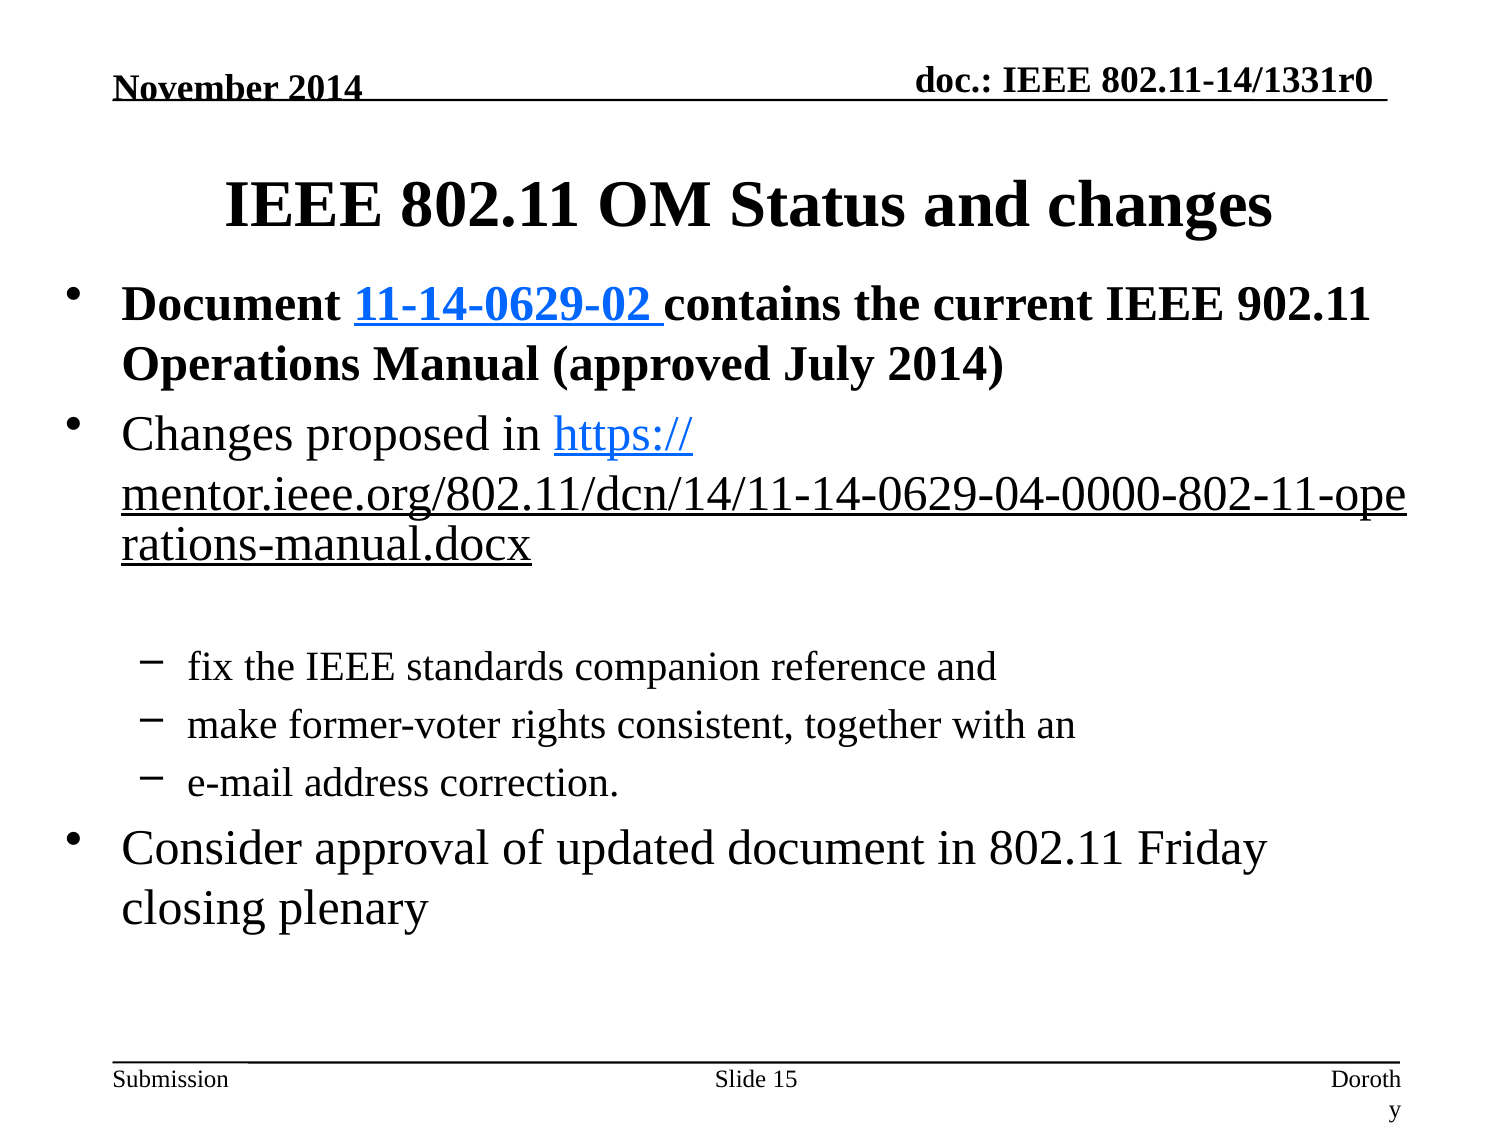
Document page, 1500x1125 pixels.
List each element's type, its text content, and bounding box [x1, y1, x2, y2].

list Document 11-14-0629-02 contains the current IEEE 902.11 Operations Manual (approved July 2014) Changes proposed in https://mentor.ieee.org/802.11/dcn/14/11-14-0629-04-0000-802-11-operations-manual.docx fix the IEEE standards companion reference and make former-voter rights consistent, together with an e-mail address correction. Consider approval of updated document in 802.11 Friday closing plenary [49, 262, 1426, 1038]
footer Dorothy Stanley (Aruba Networks) [1324, 1061, 1402, 1093]
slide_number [112, 62, 401, 109]
slide_number Slide 15 [712, 1061, 800, 1093]
title IEEE 802.11 OM Status and changes [112, 112, 1388, 262]
